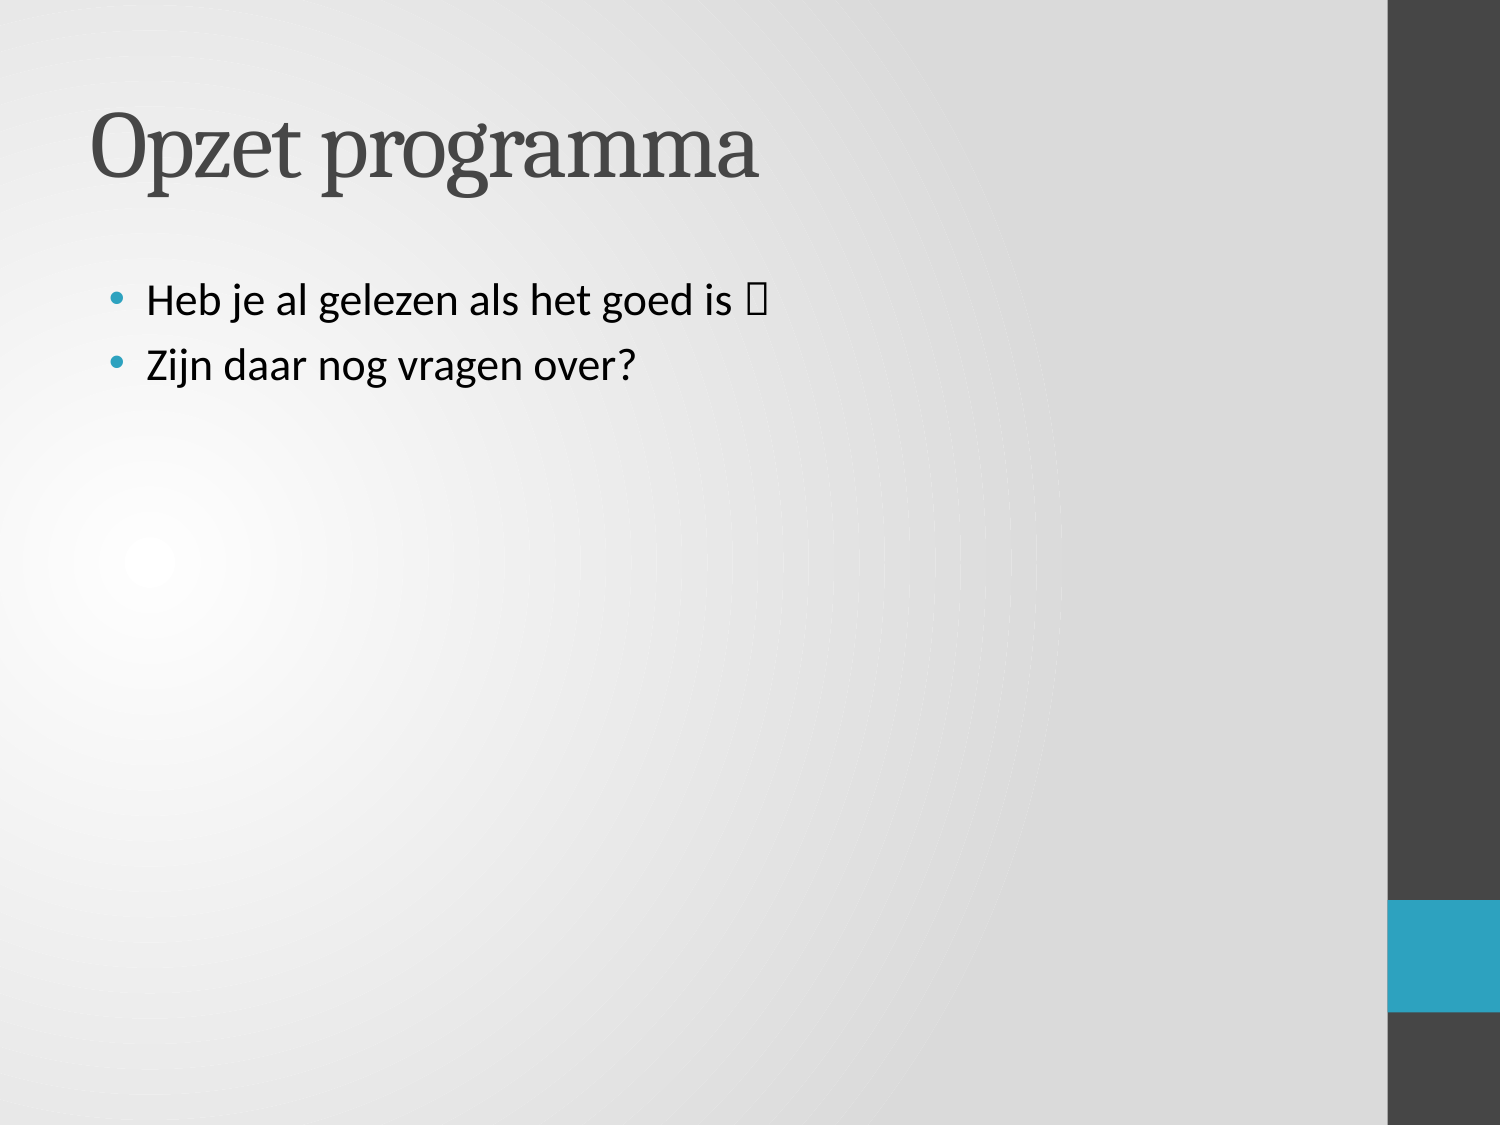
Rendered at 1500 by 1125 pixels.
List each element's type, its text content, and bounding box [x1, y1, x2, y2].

list Heb je al gelezen als het goed is  Zijn daar nog vragen over? [75, 262, 1325, 1050]
title Opzet programma [75, 45, 1325, 233]
